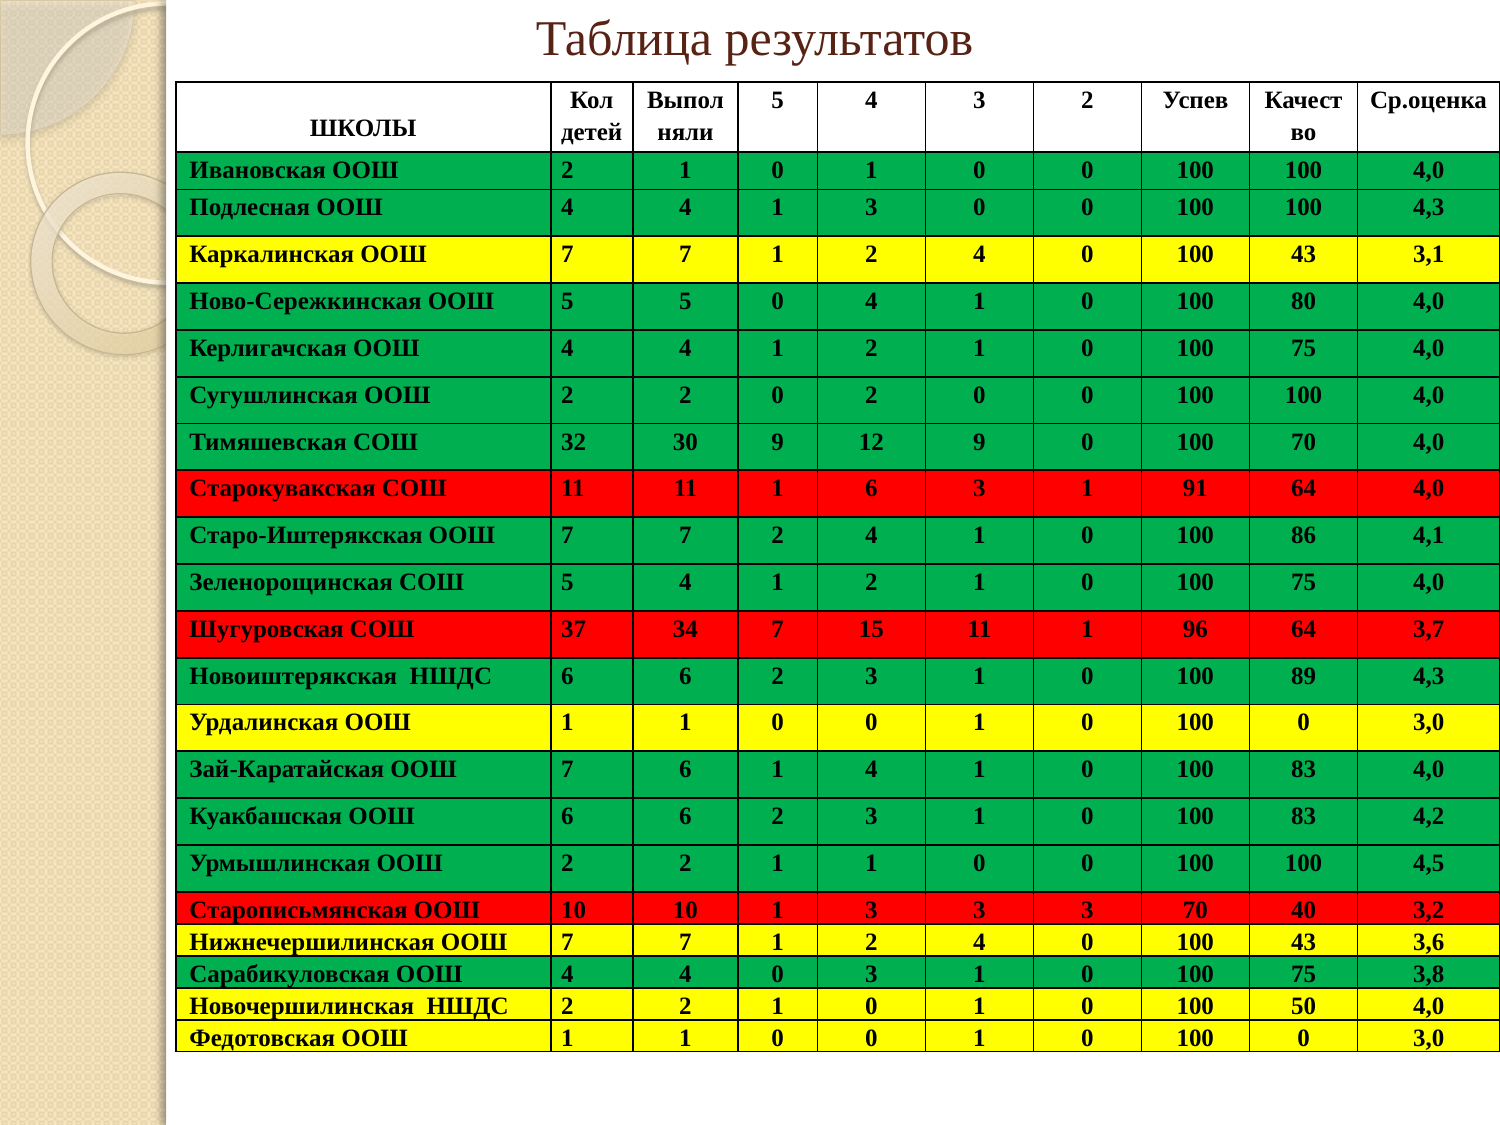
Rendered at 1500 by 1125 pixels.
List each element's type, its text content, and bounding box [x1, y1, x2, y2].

table_cell 100 [1142, 424, 1249, 469]
table_cell 3 [818, 659, 925, 704]
table_cell 0 [926, 846, 1033, 891]
table_cell Урдалинская ООШ [177, 705, 550, 750]
table_cell Старокувакская СОШ [177, 471, 550, 516]
table_cell 1 [739, 237, 817, 282]
table_cell 0 [818, 705, 925, 750]
table_cell 6 [634, 799, 737, 844]
table_cell 4,0 [1358, 284, 1499, 329]
table_cell 100 [1250, 190, 1357, 235]
table_cell 34 [634, 612, 737, 657]
table_cell 3,0 [1358, 705, 1499, 750]
table_cell 0 [739, 957, 817, 987]
table_cell 6 [552, 659, 632, 704]
table_header ШКОЛЫ [177, 83, 550, 151]
table_cell 0 [739, 705, 817, 750]
table_cell 3 [926, 893, 1033, 923]
table_cell 91 [1142, 471, 1249, 516]
table_cell 3,0 [1358, 1021, 1499, 1051]
table_cell 4,5 [1358, 846, 1499, 891]
table_cell 15 [818, 612, 925, 657]
table_cell 1 [634, 153, 737, 189]
table_header 5 [739, 83, 817, 151]
table_cell 1 [926, 565, 1033, 610]
table_cell 0 [739, 284, 817, 329]
table_cell 75 [1250, 331, 1357, 376]
table_cell 0 [818, 989, 925, 1019]
table_cell 0 [1034, 659, 1141, 704]
table_cell 7 [552, 237, 632, 282]
table_header 3 [926, 83, 1033, 151]
table_cell 3,2 [1358, 893, 1499, 923]
table_cell 1 [926, 331, 1033, 376]
table_cell 7 [634, 518, 737, 563]
table_cell 12 [818, 424, 925, 469]
table_cell 100 [1142, 518, 1249, 563]
table_cell 100 [1142, 1021, 1249, 1051]
table_cell 1 [739, 331, 817, 376]
table_header 2 [1034, 83, 1141, 151]
table_cell 2 [552, 378, 632, 423]
table_cell 1 [926, 989, 1033, 1019]
table_cell 64 [1250, 471, 1357, 516]
table_cell 2 [818, 378, 925, 423]
table_cell 3 [926, 471, 1033, 516]
table_cell 0 [1034, 957, 1141, 987]
table_cell 2 [552, 989, 632, 1019]
table_cell Подлесная ООШ [177, 190, 550, 235]
table_cell 7 [552, 752, 632, 797]
table_cell 0 [1034, 705, 1141, 750]
table_cell 37 [552, 612, 632, 657]
table_cell Новоиштерякская НШДС [177, 659, 550, 704]
table_cell 4 [818, 518, 925, 563]
table_cell 0 [739, 153, 817, 189]
table_header 4 [818, 83, 925, 151]
table_cell 70 [1250, 424, 1357, 469]
table_cell 3,7 [1358, 612, 1499, 657]
table_cell Тимяшевская СОШ [177, 424, 550, 469]
table_cell 0 [1034, 378, 1141, 423]
table_cell 75 [1250, 957, 1357, 987]
title Таблица результатов [246, 0, 1477, 81]
table_cell 83 [1250, 799, 1357, 844]
table_cell 0 [1034, 190, 1141, 235]
table_cell 4 [818, 752, 925, 797]
table_header Ср.оценка [1358, 83, 1499, 151]
table_cell 1 [739, 893, 817, 923]
table_cell 1 [926, 799, 1033, 844]
table_cell 1 [926, 659, 1033, 704]
table_cell 3 [818, 957, 925, 987]
table_cell 4,0 [1358, 153, 1499, 189]
table_cell 2 [818, 331, 925, 376]
table_cell 0 [1034, 424, 1141, 469]
table_cell 9 [739, 424, 817, 469]
table_cell Нижнечершилинская ООШ [177, 925, 550, 955]
table_cell Шугуровская СОШ [177, 612, 550, 657]
table_cell 100 [1142, 989, 1249, 1019]
table_cell 4,0 [1358, 752, 1499, 797]
table_cell 7 [634, 925, 737, 955]
table_cell 0 [1034, 752, 1141, 797]
table_cell 2 [634, 846, 737, 891]
table_cell 4 [552, 331, 632, 376]
table_cell 100 [1142, 957, 1249, 987]
table_cell 0 [1034, 153, 1141, 189]
table_cell 100 [1142, 752, 1249, 797]
table_cell 0 [1034, 518, 1141, 563]
table_cell 4 [926, 237, 1033, 282]
table_cell 30 [634, 424, 737, 469]
table_cell 2 [552, 153, 632, 189]
table_cell 2 [552, 846, 632, 891]
table_cell 4,0 [1358, 471, 1499, 516]
table_cell 89 [1250, 659, 1357, 704]
table_cell 0 [1034, 331, 1141, 376]
table_cell 0 [1034, 925, 1141, 955]
table_cell 86 [1250, 518, 1357, 563]
table_cell 100 [1142, 153, 1249, 189]
table_cell Керлигачская ООШ [177, 331, 550, 376]
table_header Успев [1142, 83, 1249, 151]
table_cell 9 [926, 424, 1033, 469]
table_cell 100 [1142, 378, 1249, 423]
table_cell 0 [1034, 565, 1141, 610]
table_cell 4 [634, 331, 737, 376]
table_cell 6 [818, 471, 925, 516]
table_cell 1 [634, 1021, 737, 1051]
table_cell 1 [739, 925, 817, 955]
table_cell 1 [739, 989, 817, 1019]
table_cell 2 [739, 659, 817, 704]
table_cell 2 [818, 925, 925, 955]
table_cell 4 [634, 957, 737, 987]
table_cell 0 [818, 1021, 925, 1051]
table_cell 0 [1034, 284, 1141, 329]
table_cell 0 [1034, 989, 1141, 1019]
table_cell 3,6 [1358, 925, 1499, 955]
table_cell 6 [552, 799, 632, 844]
table_cell Каркалинская ООШ [177, 237, 550, 282]
table_cell 5 [552, 565, 632, 610]
table_cell 1 [552, 705, 632, 750]
table_cell 11 [552, 471, 632, 516]
table_cell 1 [739, 846, 817, 891]
table_cell Федотовская ООШ [177, 1021, 550, 1051]
table_cell Зеленорощинская СОШ [177, 565, 550, 610]
table_cell 100 [1142, 799, 1249, 844]
table_cell 100 [1250, 378, 1357, 423]
table_cell 4,0 [1358, 565, 1499, 610]
table_cell 0 [926, 190, 1033, 235]
table_cell Новочершилинская НШДС [177, 989, 550, 1019]
table_cell 3 [818, 893, 925, 923]
table_cell 100 [1142, 190, 1249, 235]
table_cell 2 [634, 989, 737, 1019]
table_cell 3,8 [1358, 957, 1499, 987]
table_cell Ново-Сережкинская ООШ [177, 284, 550, 329]
table_cell 10 [634, 893, 737, 923]
table_cell 6 [634, 659, 737, 704]
table_cell 3 [1034, 893, 1141, 923]
table_cell Сугушлинская ООШ [177, 378, 550, 423]
table_cell 3,1 [1358, 237, 1499, 282]
table_cell 4 [552, 957, 632, 987]
table_cell 1 [818, 153, 925, 189]
table_cell 83 [1250, 752, 1357, 797]
table_cell 100 [1142, 659, 1249, 704]
table_cell 40 [1250, 893, 1357, 923]
table_cell 4,0 [1358, 424, 1499, 469]
table_cell 4 [818, 284, 925, 329]
table_cell 64 [1250, 612, 1357, 657]
table_cell 43 [1250, 237, 1357, 282]
table_cell 2 [634, 378, 737, 423]
table_cell 1 [739, 565, 817, 610]
table_cell 0 [926, 378, 1033, 423]
table_cell 4 [926, 925, 1033, 955]
table_cell 1 [926, 957, 1033, 987]
table_cell 6 [634, 752, 737, 797]
table_cell 7 [634, 237, 737, 282]
table_cell 1 [818, 846, 925, 891]
table_cell 4,0 [1358, 378, 1499, 423]
table_cell 4 [552, 190, 632, 235]
table_cell 4,3 [1358, 659, 1499, 704]
table_cell 4 [634, 190, 737, 235]
table_cell 0 [1034, 237, 1141, 282]
table_cell 96 [1142, 612, 1249, 657]
table_cell 10 [552, 893, 632, 923]
table_cell 4,0 [1358, 331, 1499, 376]
table_cell Куакбашская ООШ [177, 799, 550, 844]
table_cell 80 [1250, 284, 1357, 329]
table_cell 100 [1142, 331, 1249, 376]
table_cell 0 [739, 378, 817, 423]
table_cell 1 [1034, 612, 1141, 657]
table_cell 100 [1142, 925, 1249, 955]
table_cell 50 [1250, 989, 1357, 1019]
table_cell Урмышлинская ООШ [177, 846, 550, 891]
table_cell 0 [1250, 705, 1357, 750]
table_cell 4,2 [1358, 799, 1499, 844]
table_cell 2 [818, 237, 925, 282]
table_cell 1 [926, 705, 1033, 750]
table_cell 4 [634, 565, 737, 610]
table_cell 2 [739, 518, 817, 563]
table_cell 75 [1250, 565, 1357, 610]
table_cell 0 [1250, 1021, 1357, 1051]
table_cell 4,3 [1358, 190, 1499, 235]
table_cell 100 [1250, 153, 1357, 189]
table_cell 2 [818, 565, 925, 610]
table_cell 100 [1250, 846, 1357, 891]
table_cell 1 [926, 1021, 1033, 1051]
table_cell 0 [1034, 799, 1141, 844]
table_cell 11 [926, 612, 1033, 657]
table_cell Старописьмянская ООШ [177, 893, 550, 923]
table_cell 5 [552, 284, 632, 329]
table_cell 11 [634, 471, 737, 516]
table_header Выполняли [634, 83, 737, 151]
table_cell 1 [739, 752, 817, 797]
table_cell 7 [739, 612, 817, 657]
table_cell 4,1 [1358, 518, 1499, 563]
table_cell 0 [926, 153, 1033, 189]
table_cell 1 [739, 471, 817, 516]
table_cell 1 [1034, 471, 1141, 516]
table_cell 70 [1142, 893, 1249, 923]
table_cell 100 [1142, 705, 1249, 750]
table_cell 0 [1034, 846, 1141, 891]
table_cell 4,0 [1358, 989, 1499, 1019]
table_cell 100 [1142, 237, 1249, 282]
table_cell 7 [552, 925, 632, 955]
table_cell 2 [739, 799, 817, 844]
table_cell 100 [1142, 284, 1249, 329]
table_cell 1 [926, 518, 1033, 563]
table_cell 0 [1034, 1021, 1141, 1051]
table_cell 43 [1250, 925, 1357, 955]
table_cell 3 [818, 190, 925, 235]
table_cell 0 [739, 1021, 817, 1051]
table_cell Сарабикуловская ООШ [177, 957, 550, 987]
table_cell 32 [552, 424, 632, 469]
table_cell 7 [552, 518, 632, 563]
table_header Кол детей [552, 83, 632, 151]
table_cell 100 [1142, 846, 1249, 891]
table_cell 1 [739, 190, 817, 235]
table_cell 1 [634, 705, 737, 750]
table_cell 1 [926, 284, 1033, 329]
table_cell 5 [634, 284, 737, 329]
table_cell Зай-Каратайская ООШ [177, 752, 550, 797]
table_cell 100 [1142, 565, 1249, 610]
table_cell 3 [818, 799, 925, 844]
table_cell Старо-Иштерякская ООШ [177, 518, 550, 563]
table_cell Ивановская ООШ [177, 153, 550, 189]
table_cell 1 [552, 1021, 632, 1051]
table_header Качество [1250, 83, 1357, 151]
table_cell 1 [926, 752, 1033, 797]
